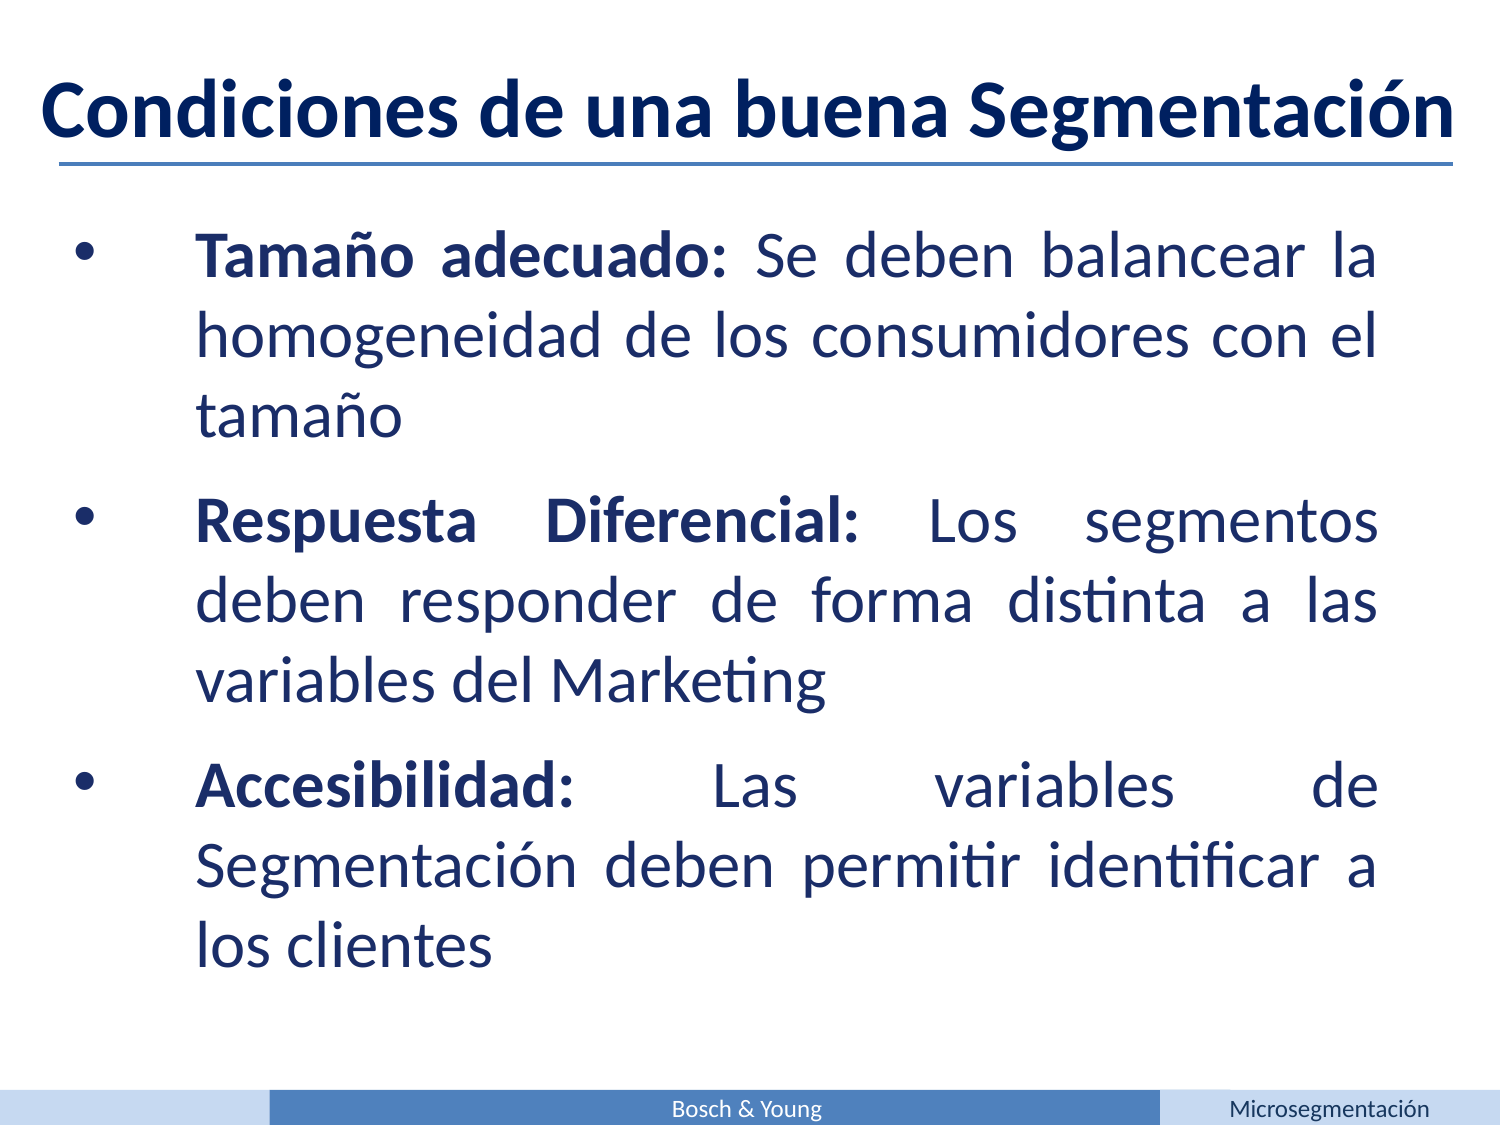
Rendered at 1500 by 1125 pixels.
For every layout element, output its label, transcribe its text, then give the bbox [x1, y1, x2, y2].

text_box Tamaño adecuado: Se deben balancear la homogeneidad de los consumidores con el tamaño Respuesta Diferencial: Los segmentos deben responder de forma distinta a las variables del Marketing Accesibilidad: Las variables de Segmentación deben permitir identificar a los clientes [58, 203, 1395, 988]
text_box Microsegmentación [1158, 1088, 1500, 1125]
text_box Bosch & Young [272, 1088, 1158, 1125]
text_box Condiciones de una buena Segmentación [0, 46, 1500, 162]
text_box [0, 1088, 272, 1125]
